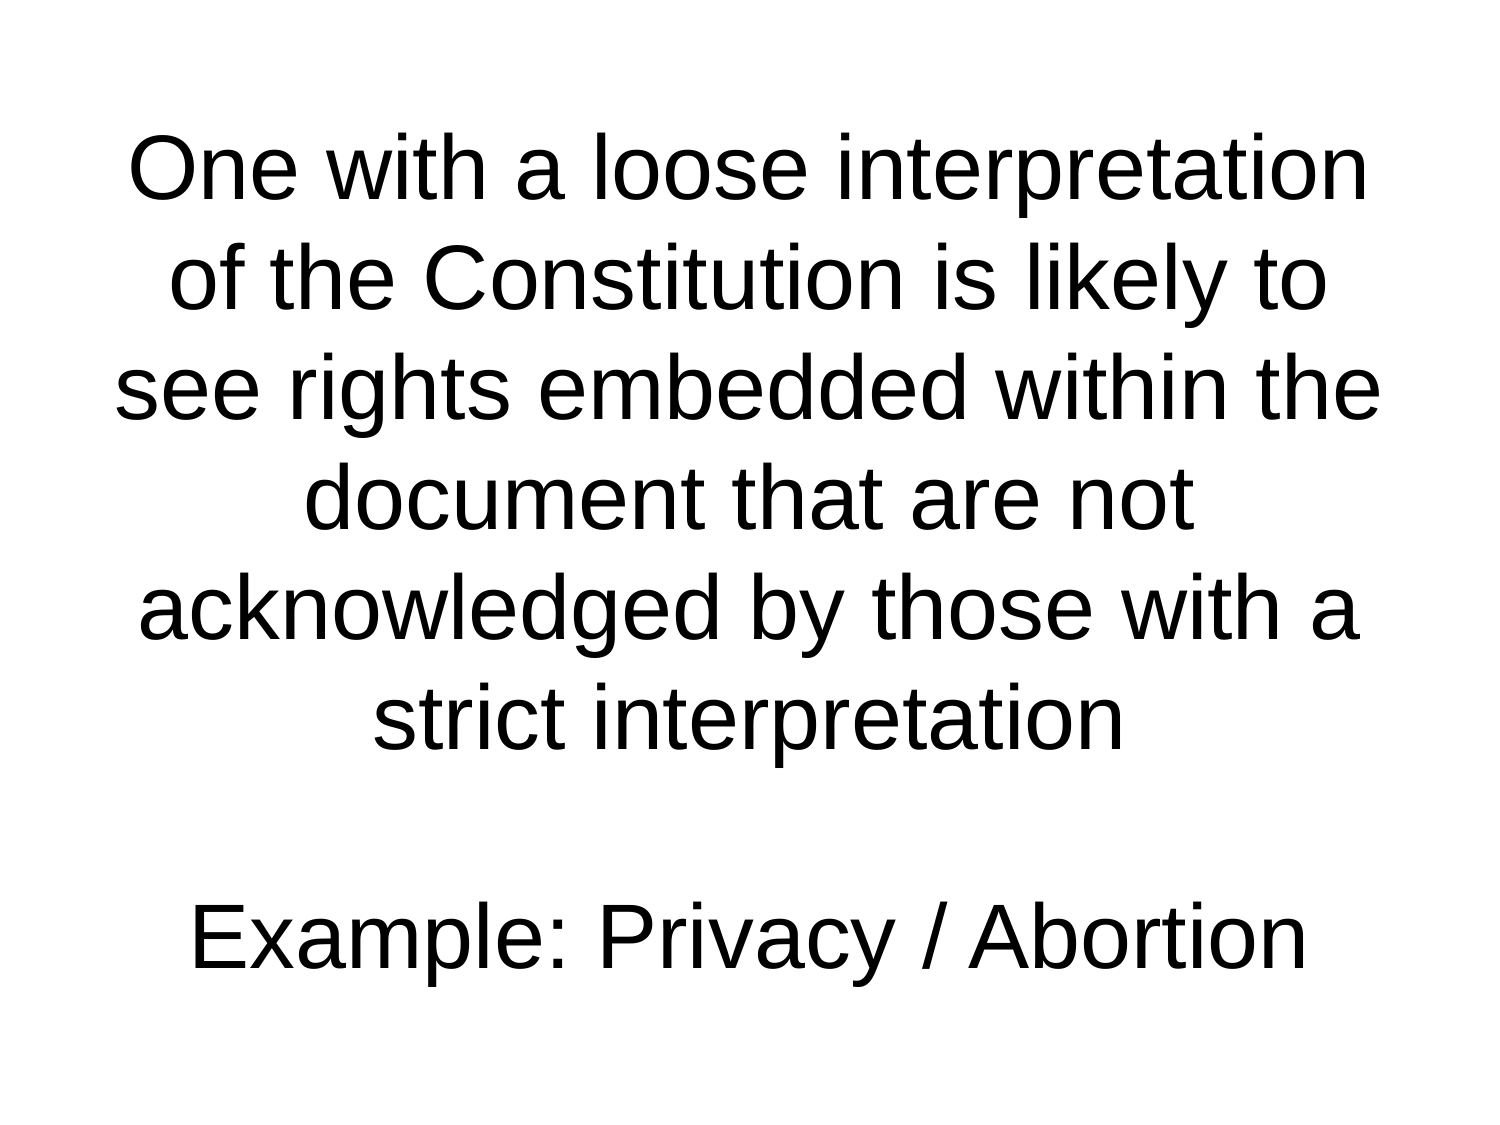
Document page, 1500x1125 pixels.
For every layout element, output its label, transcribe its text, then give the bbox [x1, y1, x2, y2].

title One with a loose interpretation of the Constitution is likely to see rights embedded within the document that are not acknowledged by those with a strict interpretation Example: Privacy / Abortion [74, 44, 1426, 1051]
